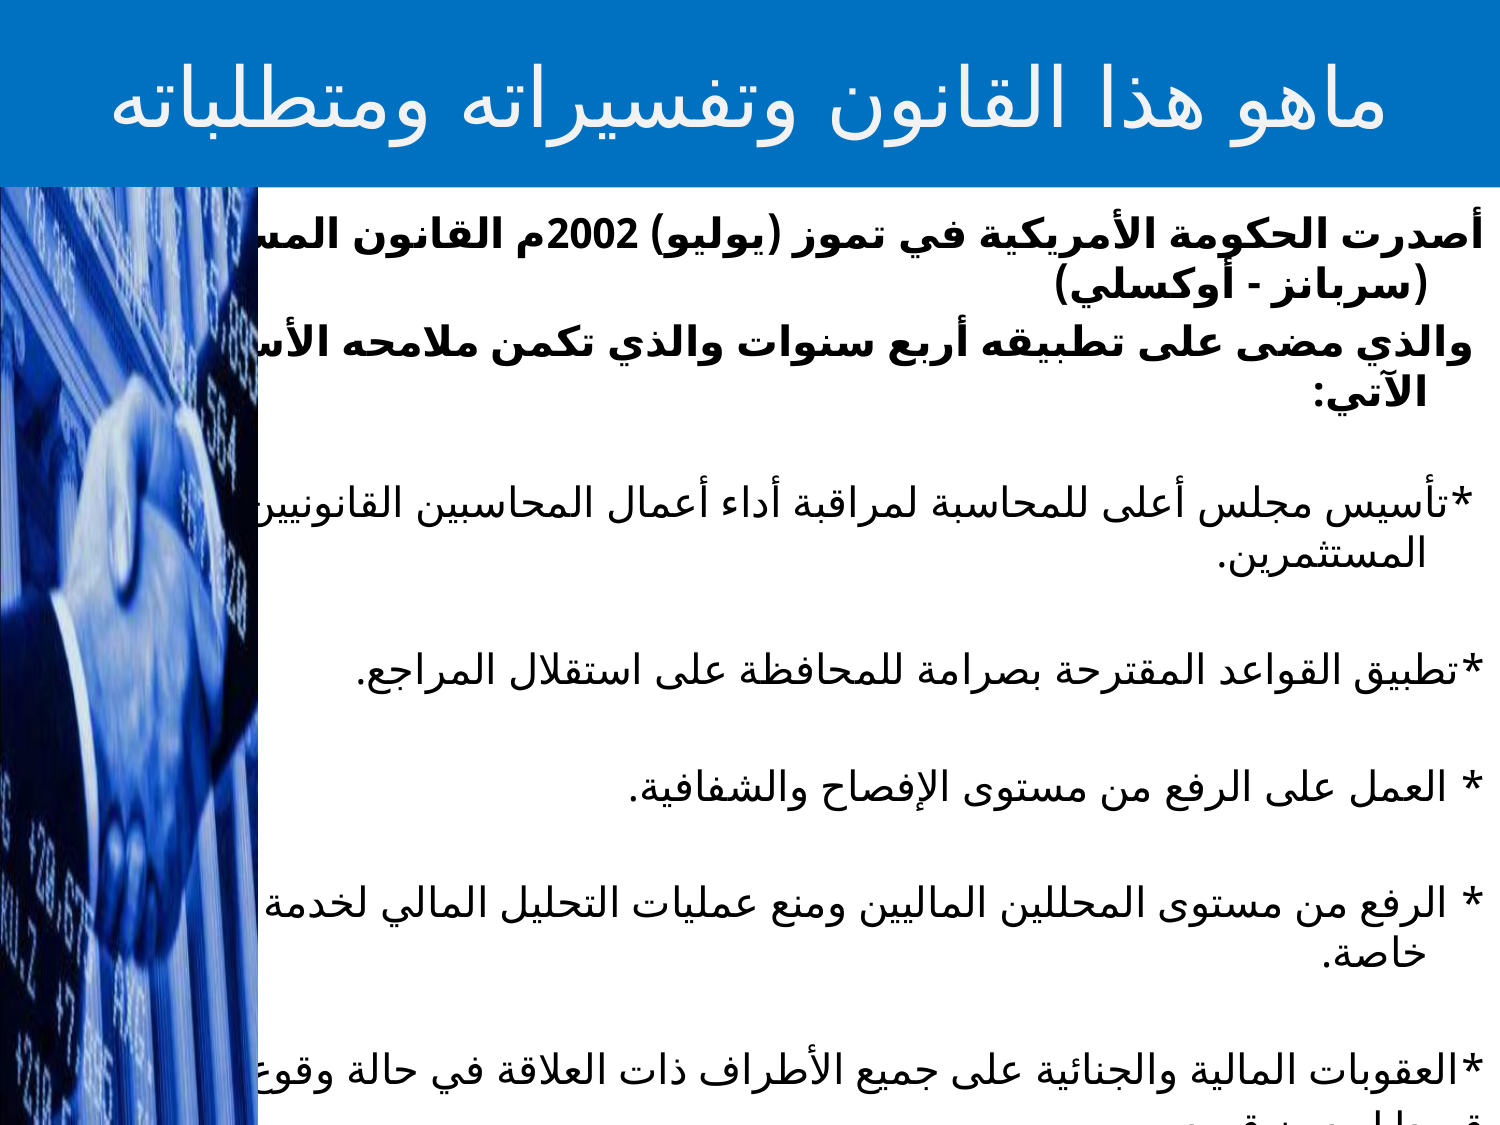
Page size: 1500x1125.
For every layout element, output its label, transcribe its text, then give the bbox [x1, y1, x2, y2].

title ماهو هذا القانون وتفسيراته ومتطلباته [0, 0, 1500, 188]
picture [0, 187, 258, 1125]
list أصدرت الحكومة الأمريكية في تموز (يوليو) 2002م القانون المسمى (سربانز - أوكسلي) والذي مضى على تطبيقه أربع سنوات والذي تكمن ملامحه الأساسية في الآتي: *تأسيس مجلس أعلى للمحاسبة لمراقبة أداء أعمال المحاسبين القانونيين وحماية المستثمرين. *تطبيق القواعد المقترحة بصرامة للمحافظة على استقلال المراجع. * العمل على الرفع من مستوى الإفصاح والشفافية. * الرفع من مستوى المحللين الماليين ومنع عمليات التحليل المالي لخدمة أغراض خاصة. *العقوبات المالية والجنائية على جميع الأطراف ذات العلاقة في حالة وقوع المخالفات قصدا او دون قصد. [262, 199, 1500, 1125]
